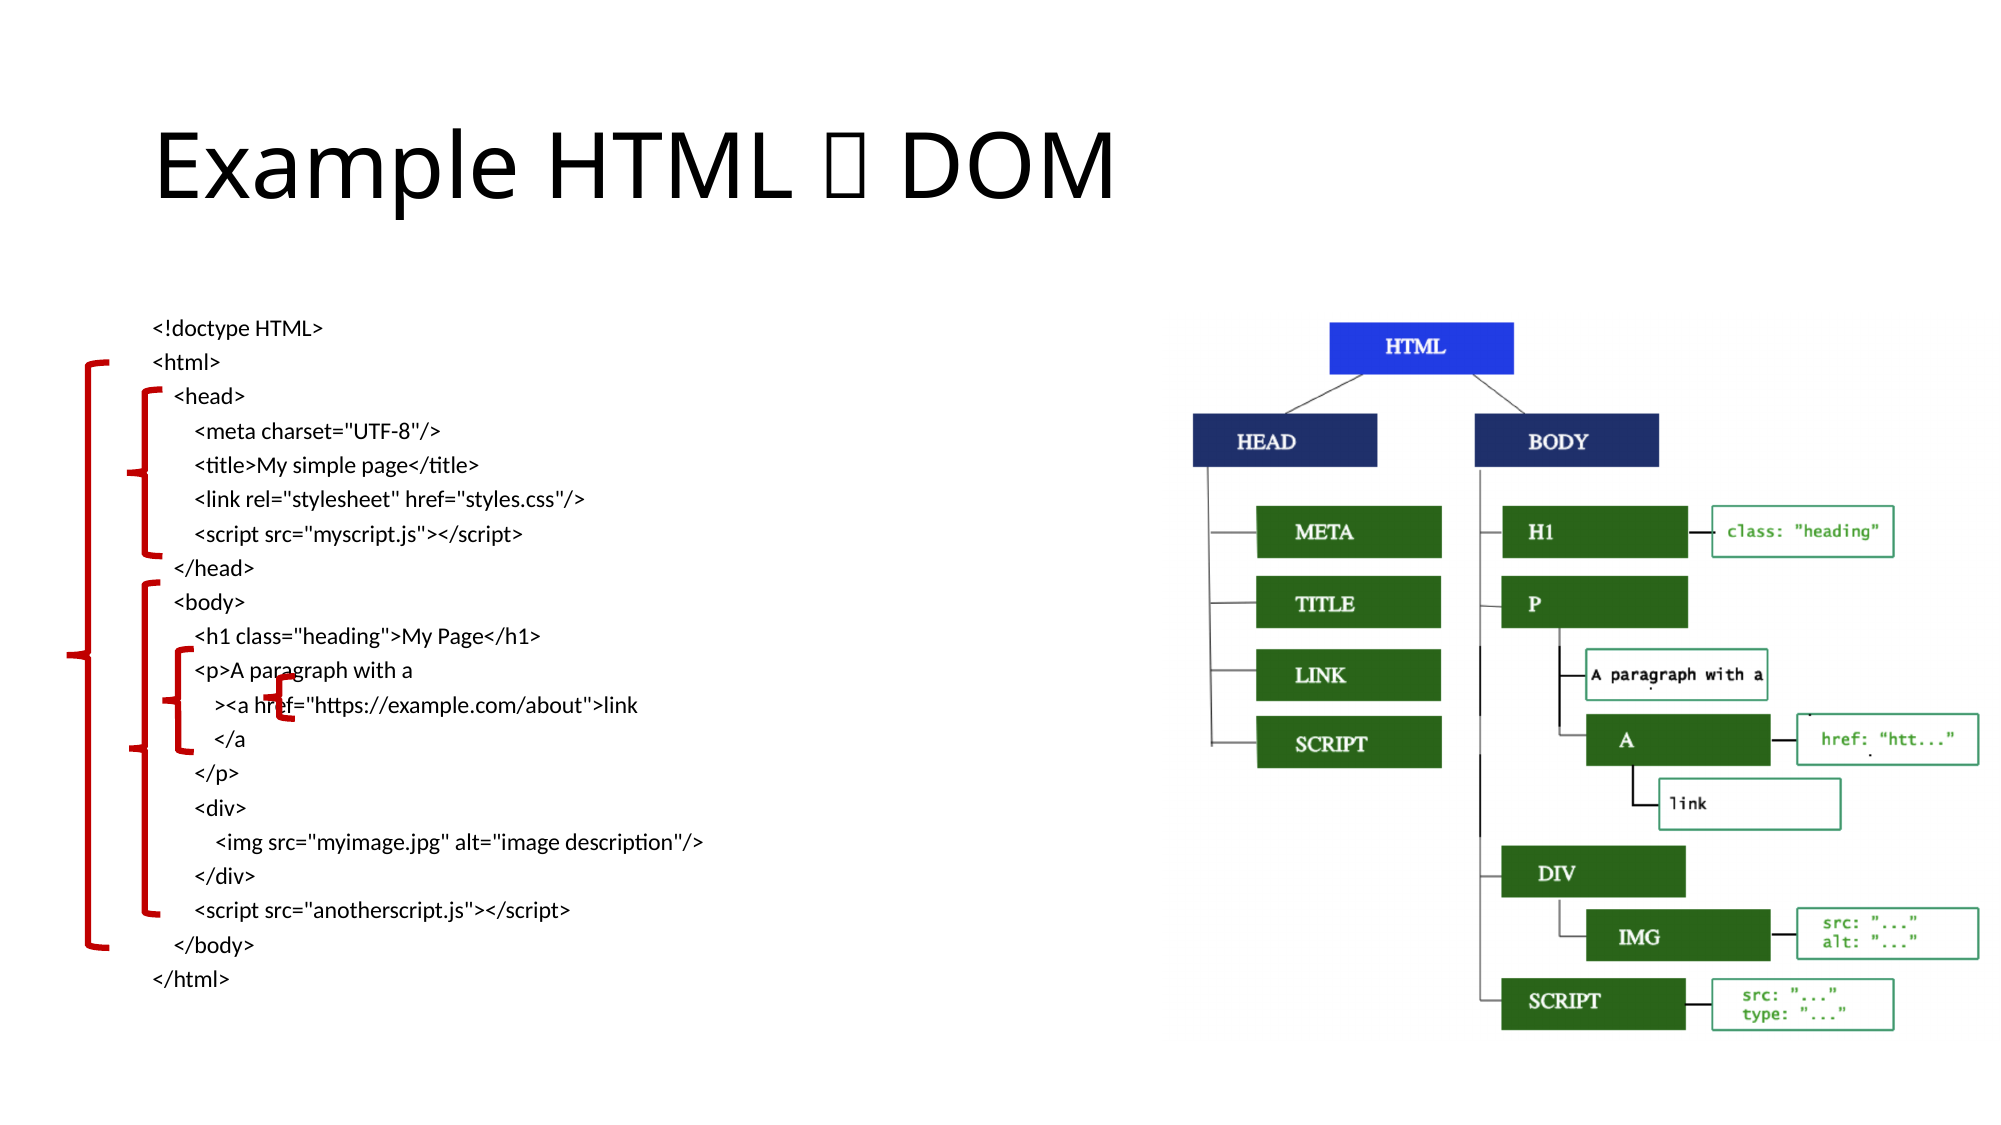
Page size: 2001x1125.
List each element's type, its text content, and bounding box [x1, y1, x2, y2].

text_box [162, 648, 194, 753]
text_box [127, 388, 163, 557]
picture [1162, 312, 2000, 1041]
text_box [129, 581, 161, 916]
text_box [263, 675, 295, 720]
list <!doctype HTML> <html> <head> <meta charset="UTF-8"/> <title>My simple page</title> <link rel="stylesheet" href="styles.css"/> <script src="myscript.js"></script> </head> <body> <h1 class="heading">My Page</h1> <p>A paragraph with a ><a href="https://example.com/about">link </a </p> <div> <img src="myimage.jpg" alt="image description"/> </div> <script src="anotherscript.js"></script> </body> </html> [137, 299, 1863, 1014]
title Example HTML  DOM [137, 59, 1863, 278]
text_box [66, 361, 110, 949]
